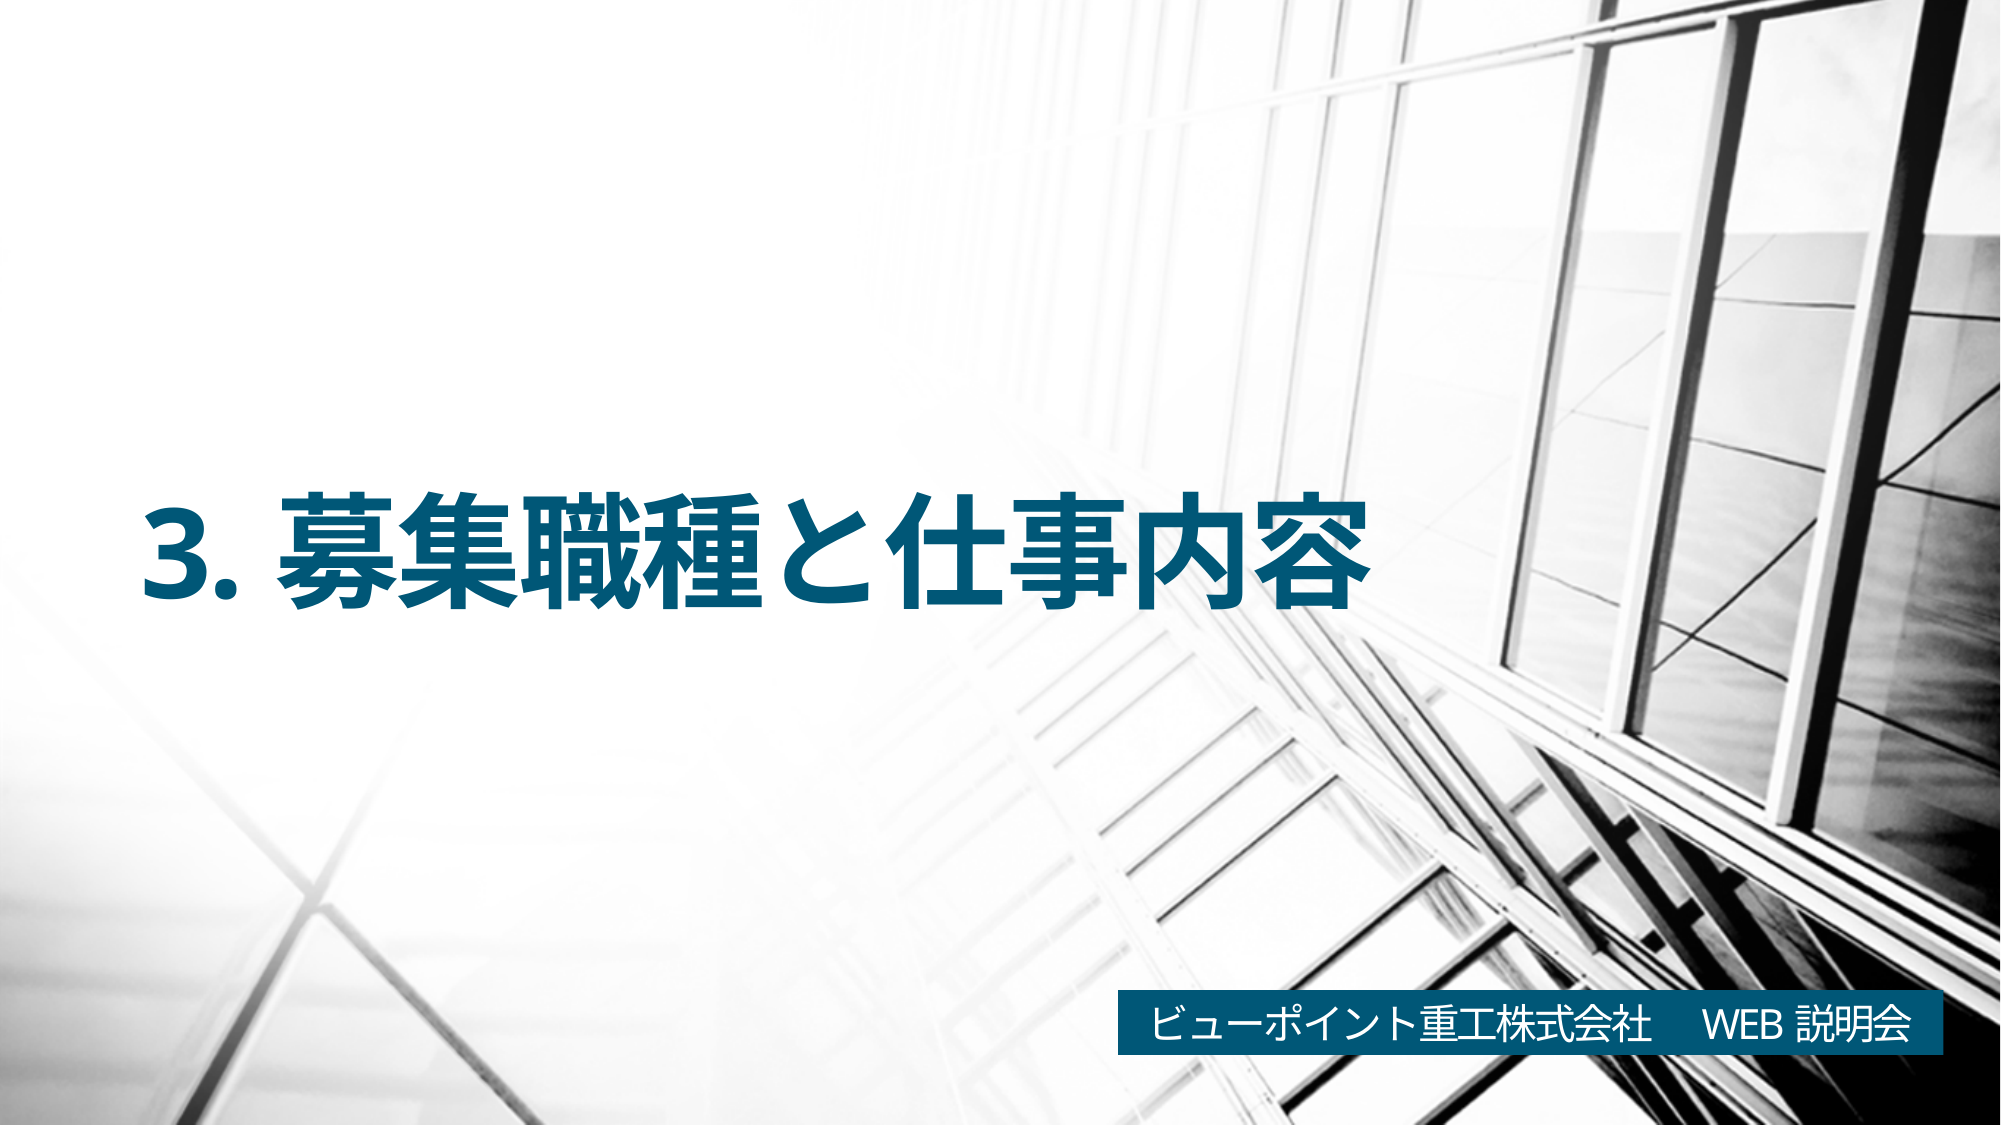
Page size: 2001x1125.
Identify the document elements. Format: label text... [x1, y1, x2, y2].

title 3.募集職種と仕事内容 [125, 354, 1916, 770]
subtitle ビューポイント重工株式会社 WEB説明会 [1118, 990, 1944, 1055]
picture [0, 0, 2001, 1125]
